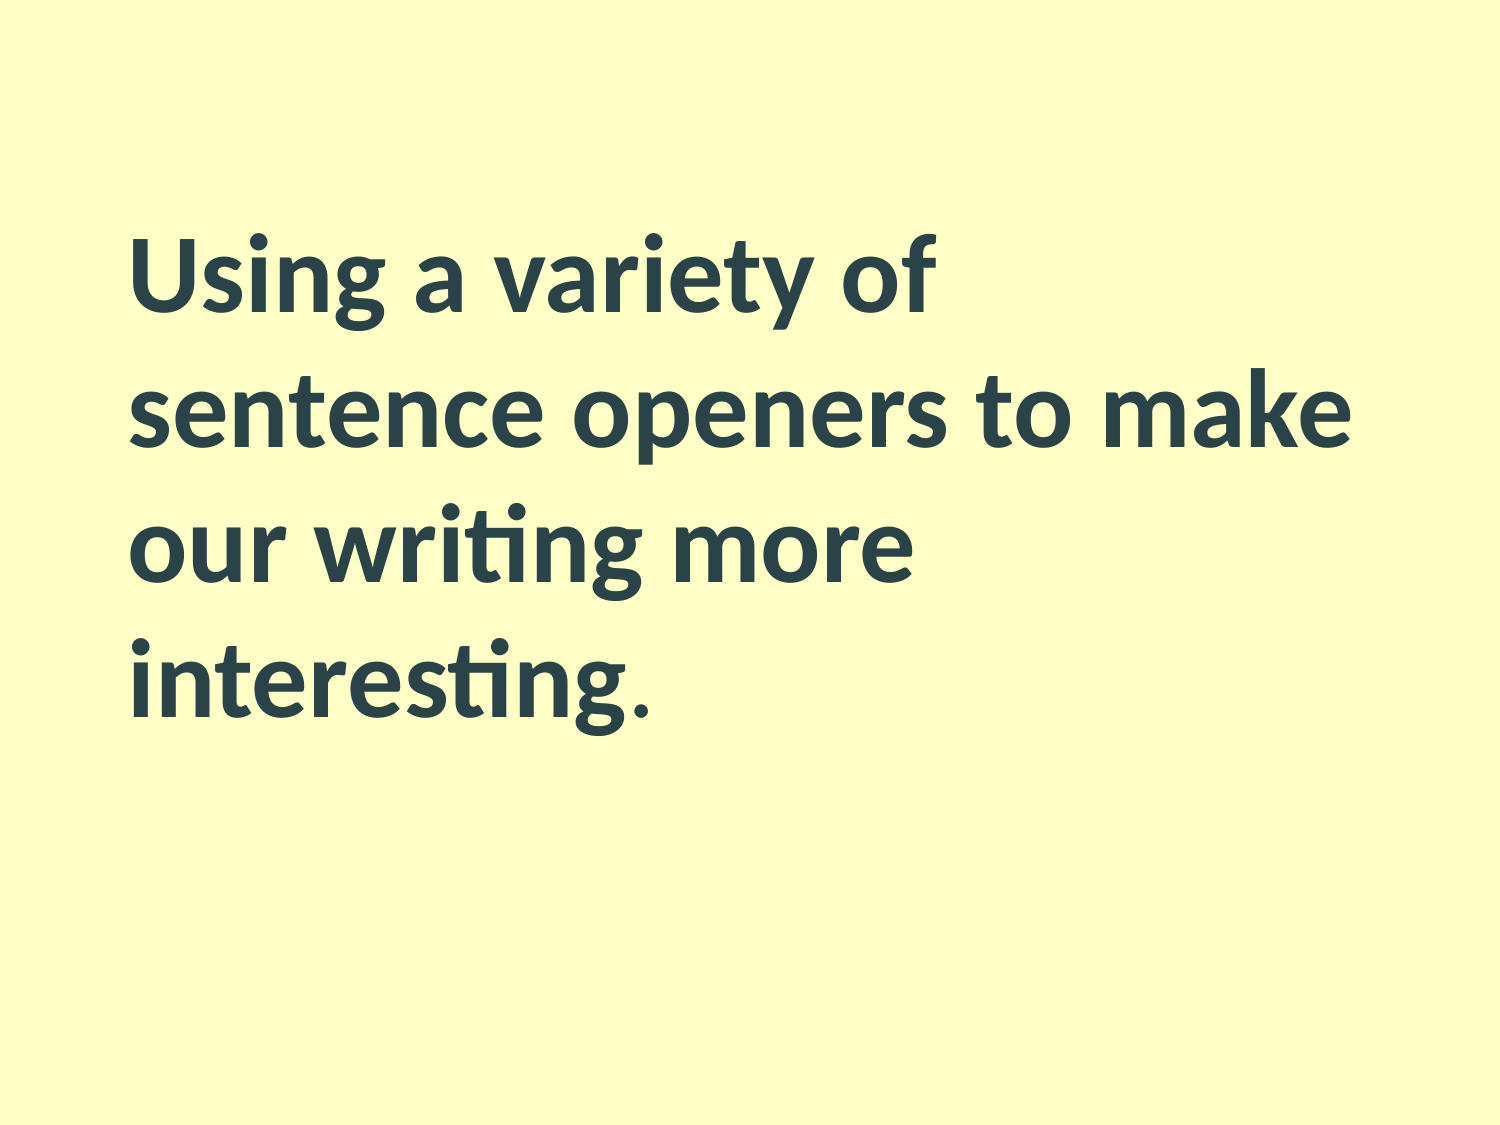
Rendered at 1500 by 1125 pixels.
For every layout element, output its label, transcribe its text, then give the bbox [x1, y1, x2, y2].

title Using a variety of sentence openers to make our writing more interesting. [112, 349, 1388, 591]
